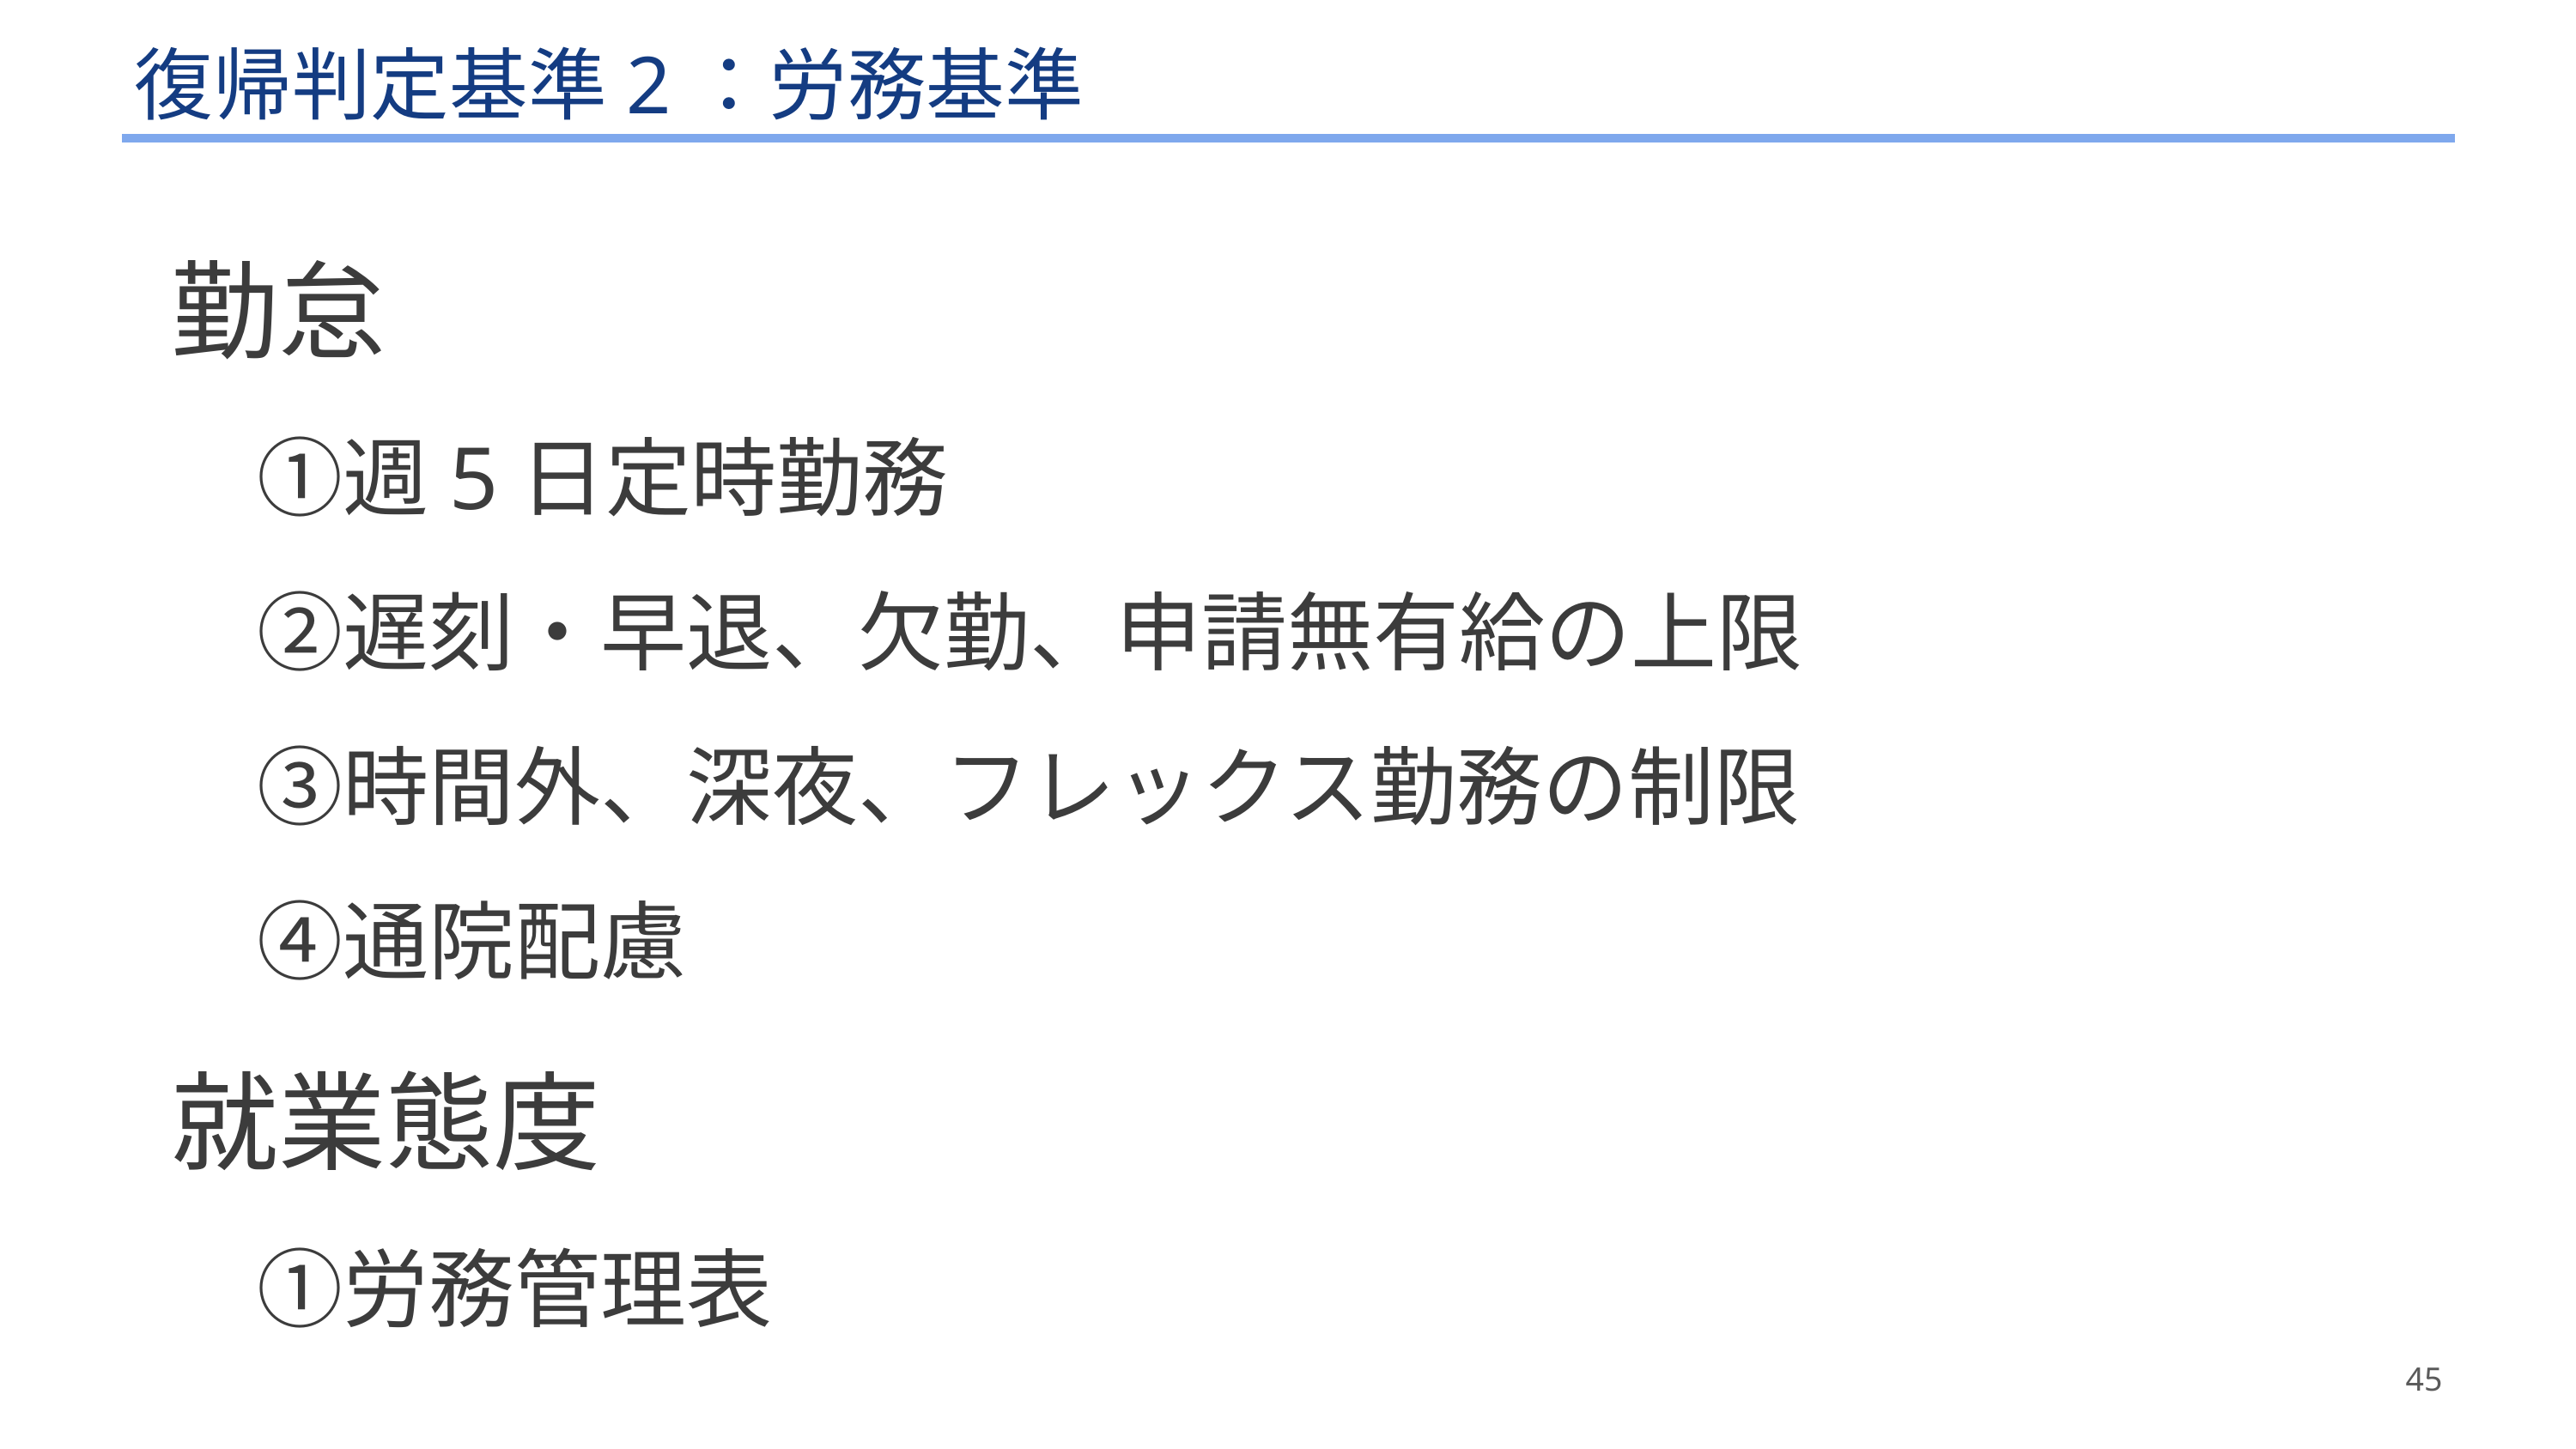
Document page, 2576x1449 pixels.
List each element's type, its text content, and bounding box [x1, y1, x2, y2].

title 復帰判定基準2：労務基準 [121, 39, 2454, 139]
list 勤怠 ①週5日定時勤務 ②遅刻・早退、欠勤、申請無有給の上限 ③時間外、深夜、フレックス勤務の制限 ④通院配慮 就業態度 ①労務管理表 [121, 173, 2459, 1318]
slide_number 45 [2337, 1342, 2456, 1420]
